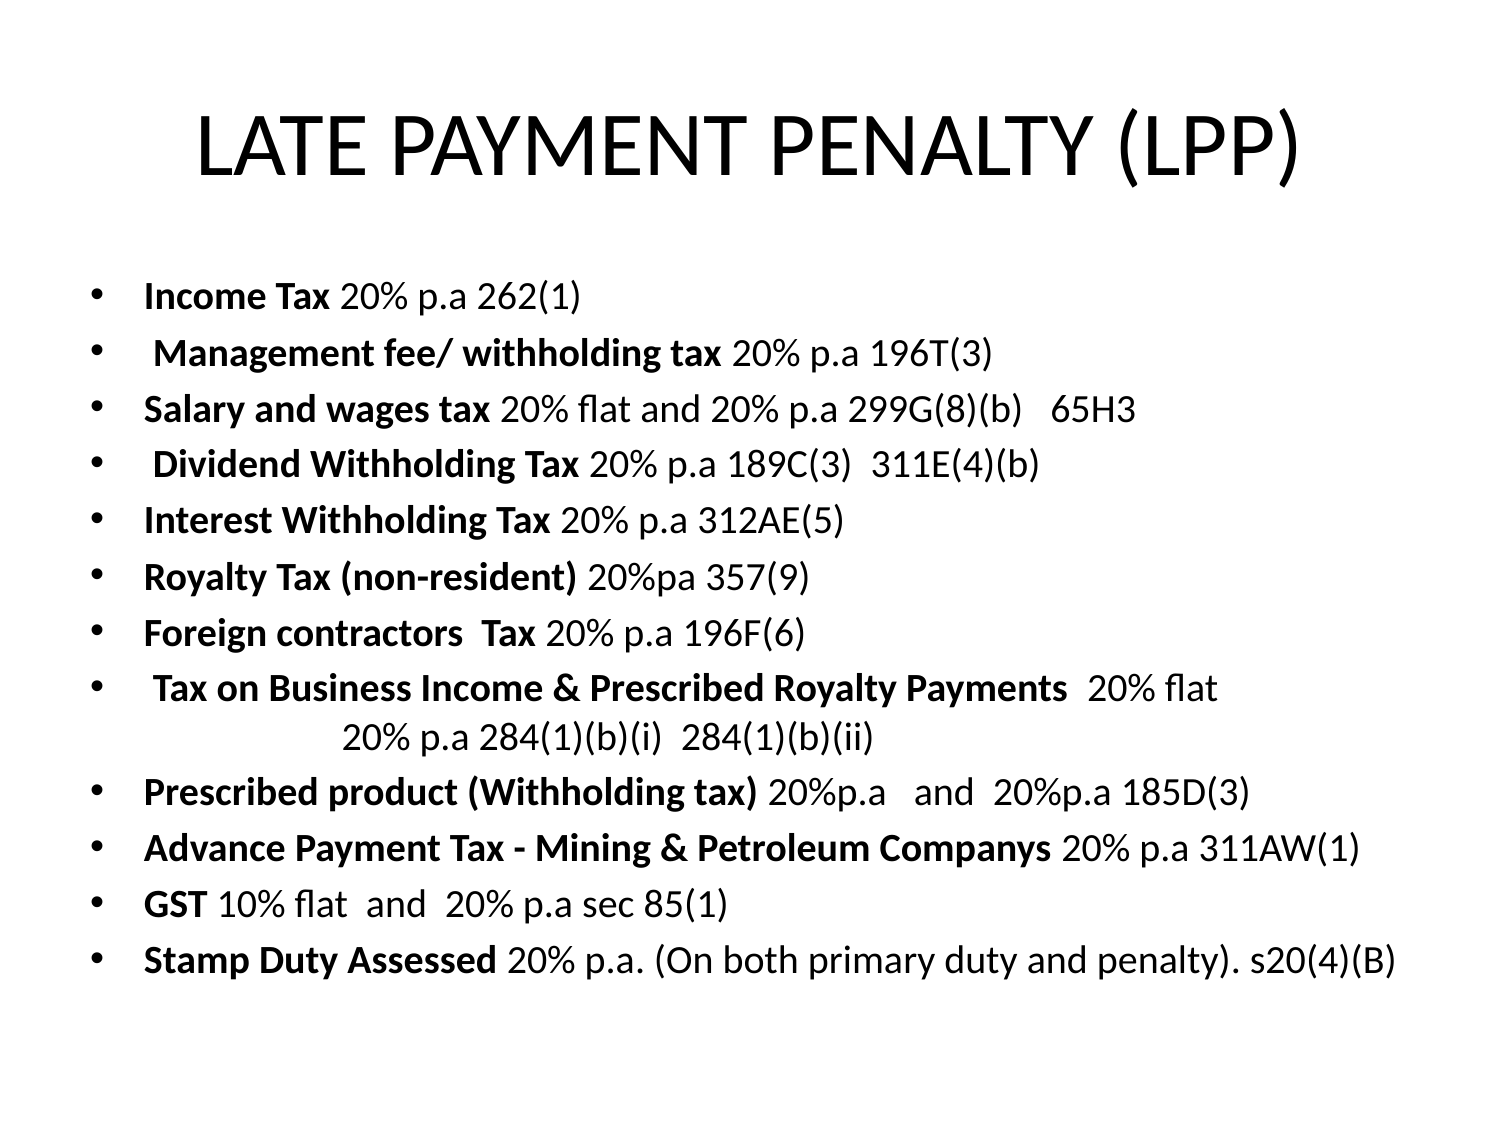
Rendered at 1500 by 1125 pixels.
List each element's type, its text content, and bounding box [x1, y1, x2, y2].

list Income Tax 20% p.a 262(1) Management fee/ withholding tax 20% p.a 196T(3) Salary and wages tax 20% flat and 20% p.a 299G(8)(b) 65H3 Dividend Withholding Tax 20% p.a 189C(3) 311E(4)(b) Interest Withholding Tax 20% p.a 312AE(5) Royalty Tax (non-resident) 20%pa 357(9) Foreign contractors Tax 20% p.a 196F(6) Tax on Business Income & Prescribed Royalty Payments 20% flat 20% p.a 284(1)(b)(i) 284(1)(b)(ii) Prescribed product (Withholding tax) 20%p.a and 20%p.a 185D(3) Advance Payment Tax - Mining & Petroleum Companys 20% p.a 311AW(1) GST 10% flat and 20% p.a sec 85(1) Stamp Duty Assessed 20% p.a. (On both primary duty and penalty). s20(4)(B) [75, 262, 1425, 1005]
title LATE PAYMENT PENALTY (LPP) [75, 45, 1425, 233]
